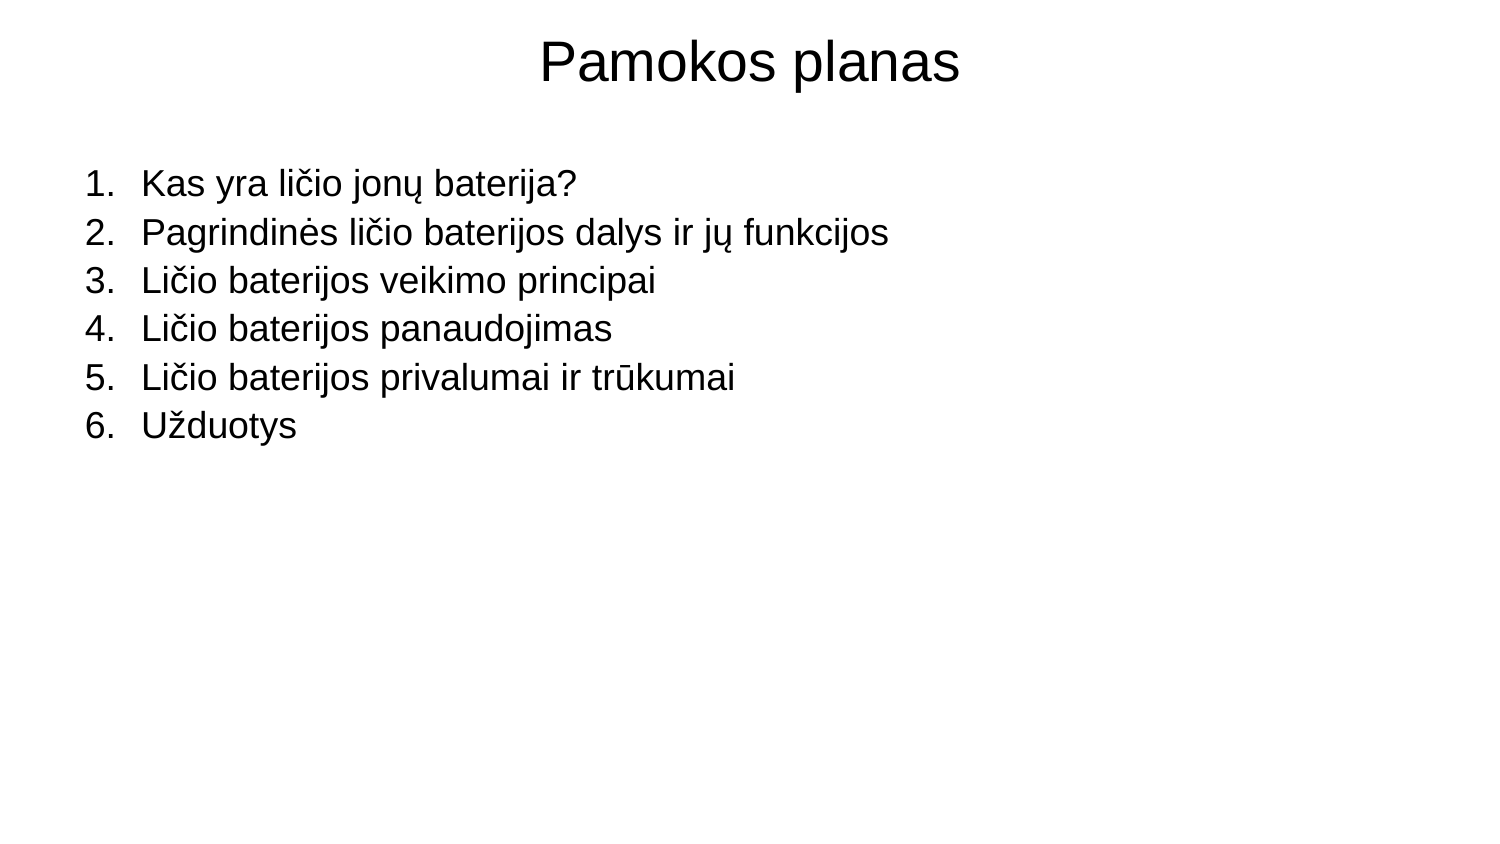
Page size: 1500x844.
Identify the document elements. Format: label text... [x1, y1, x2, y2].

title Pamokos planas [51, 15, 1449, 110]
list Kas yra ličio jonų baterija? Pagrindinės ličio baterijos dalys ir jų funkcijos Ličio baterijos veikimo principai Ličio baterijos panaudojimas Ličio baterijos privalumai ir trūkumai Užduotys [51, 141, 1449, 703]
